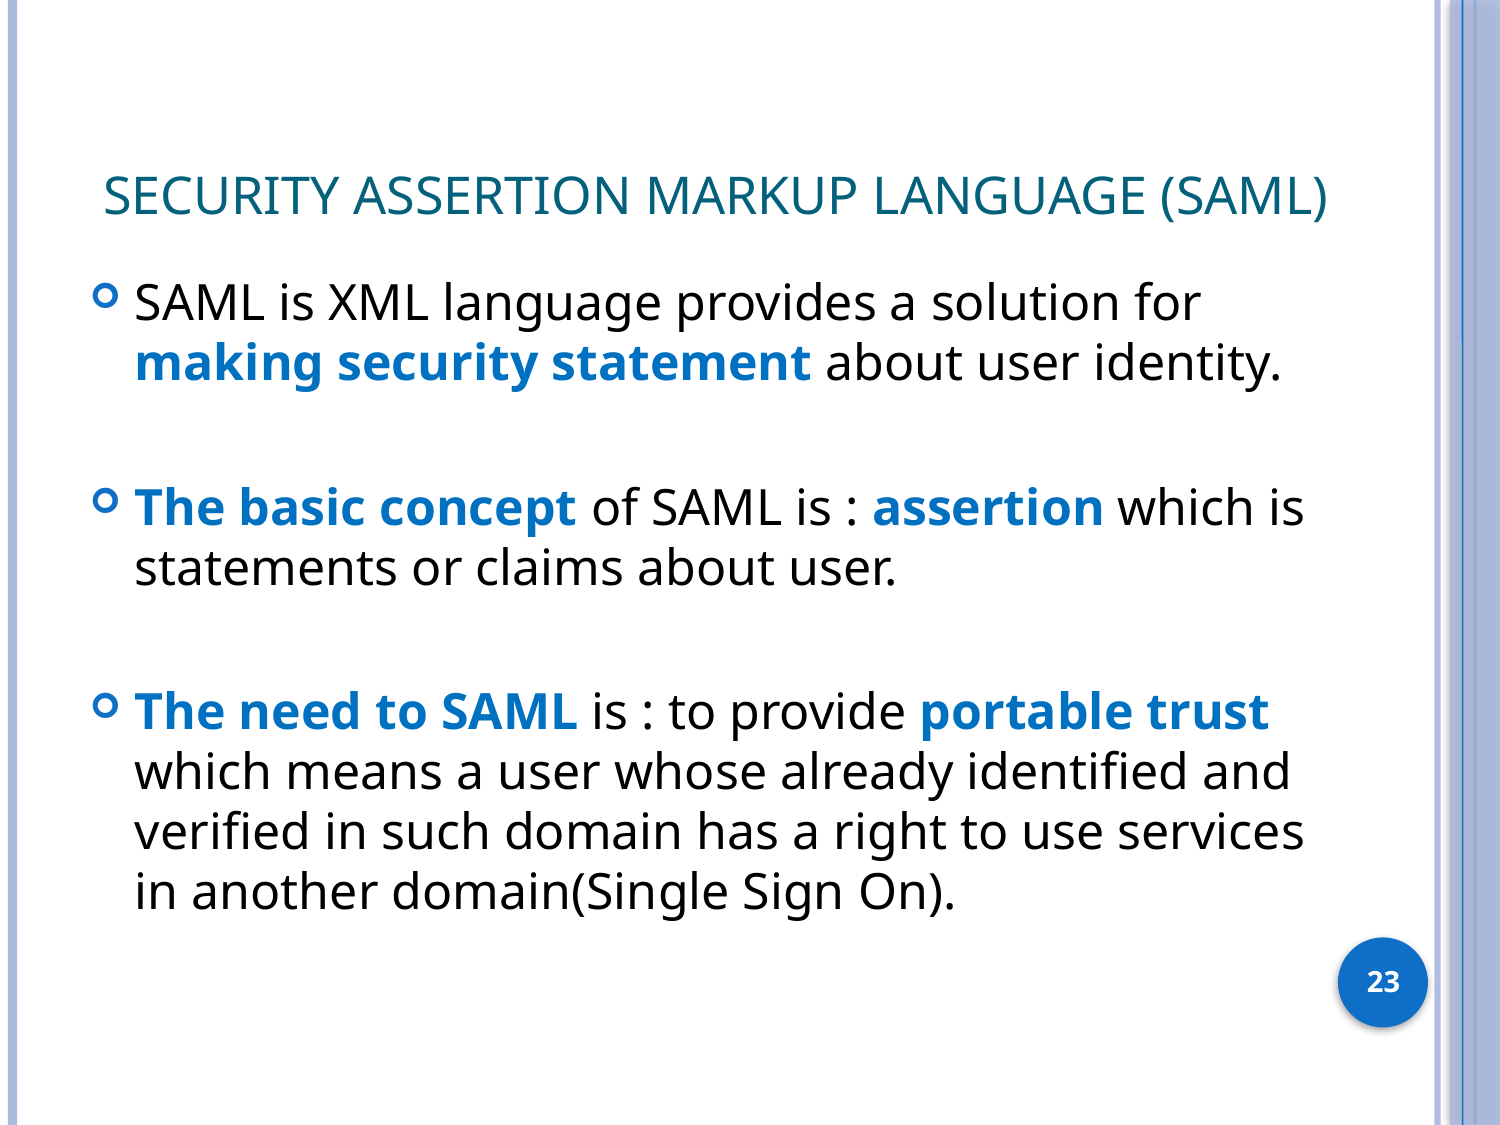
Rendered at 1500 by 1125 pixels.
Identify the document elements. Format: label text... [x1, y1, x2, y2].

slide_number 23 [1333, 940, 1434, 1027]
list SAML is XML language provides a solution for making security statement about user identity. The basic concept of SAML is : assertion which is statements or claims about user. The need to SAML is : to provide portable trust which means a user whose already identified and verified in such domain has a right to use services in another domain(Single Sign On). [75, 262, 1365, 1062]
title Security Assertion Markup Language (SAML) [75, 45, 1436, 233]
